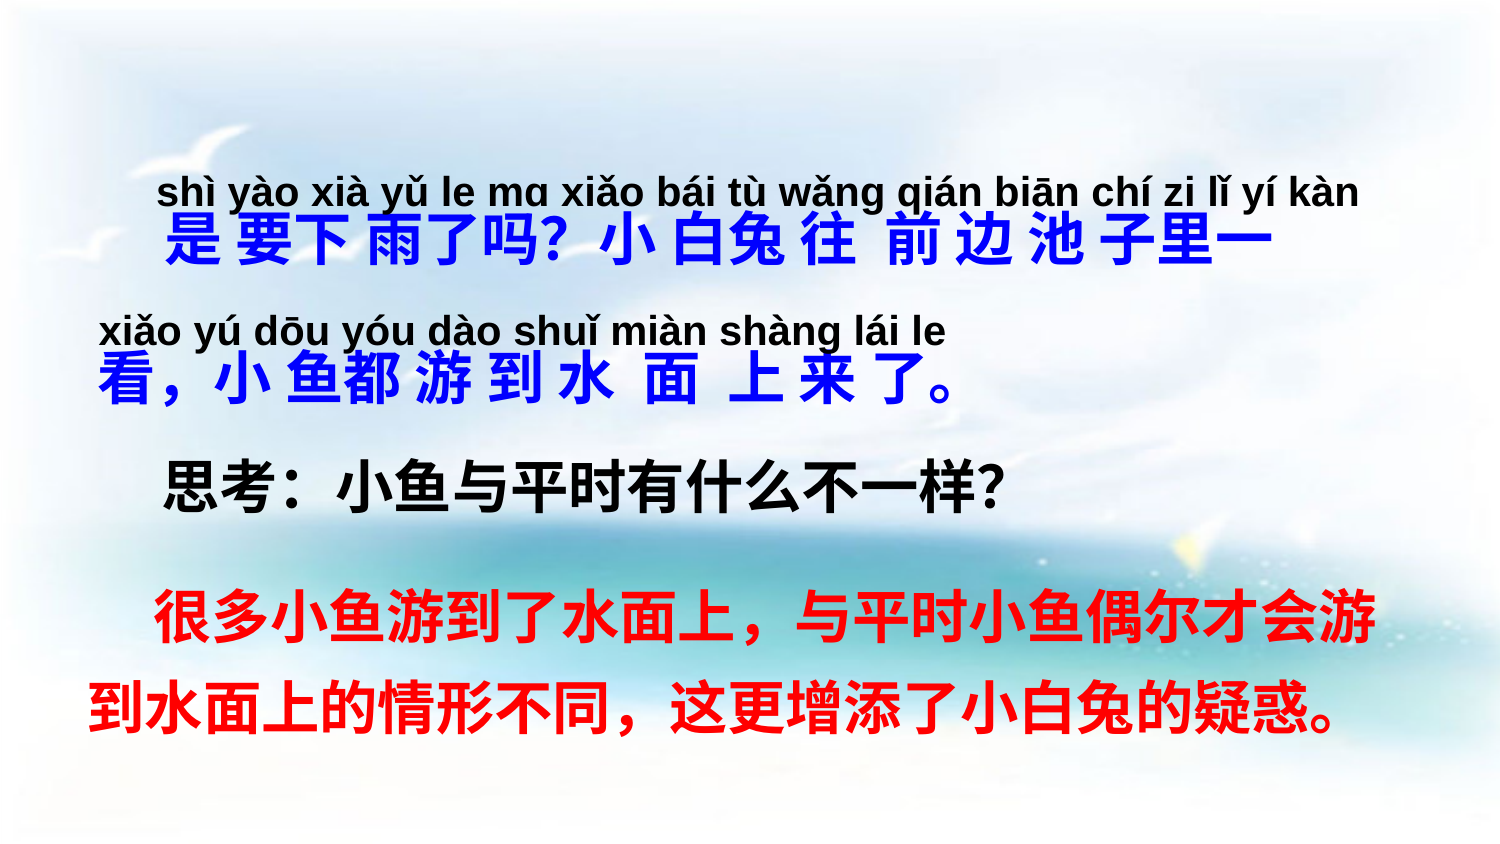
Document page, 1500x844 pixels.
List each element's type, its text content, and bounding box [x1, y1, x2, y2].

text_box 很多小鱼游到了水面上，与平时小鱼偶尔才会游到水面上的情形不同，这更增添了小白兔的疑惑。 [71, 551, 1427, 749]
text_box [82, 67, 1415, 423]
picture [0, 0, 1500, 844]
text_box 思考：小鱼与平时有什么不一样？ [79, 429, 1363, 528]
